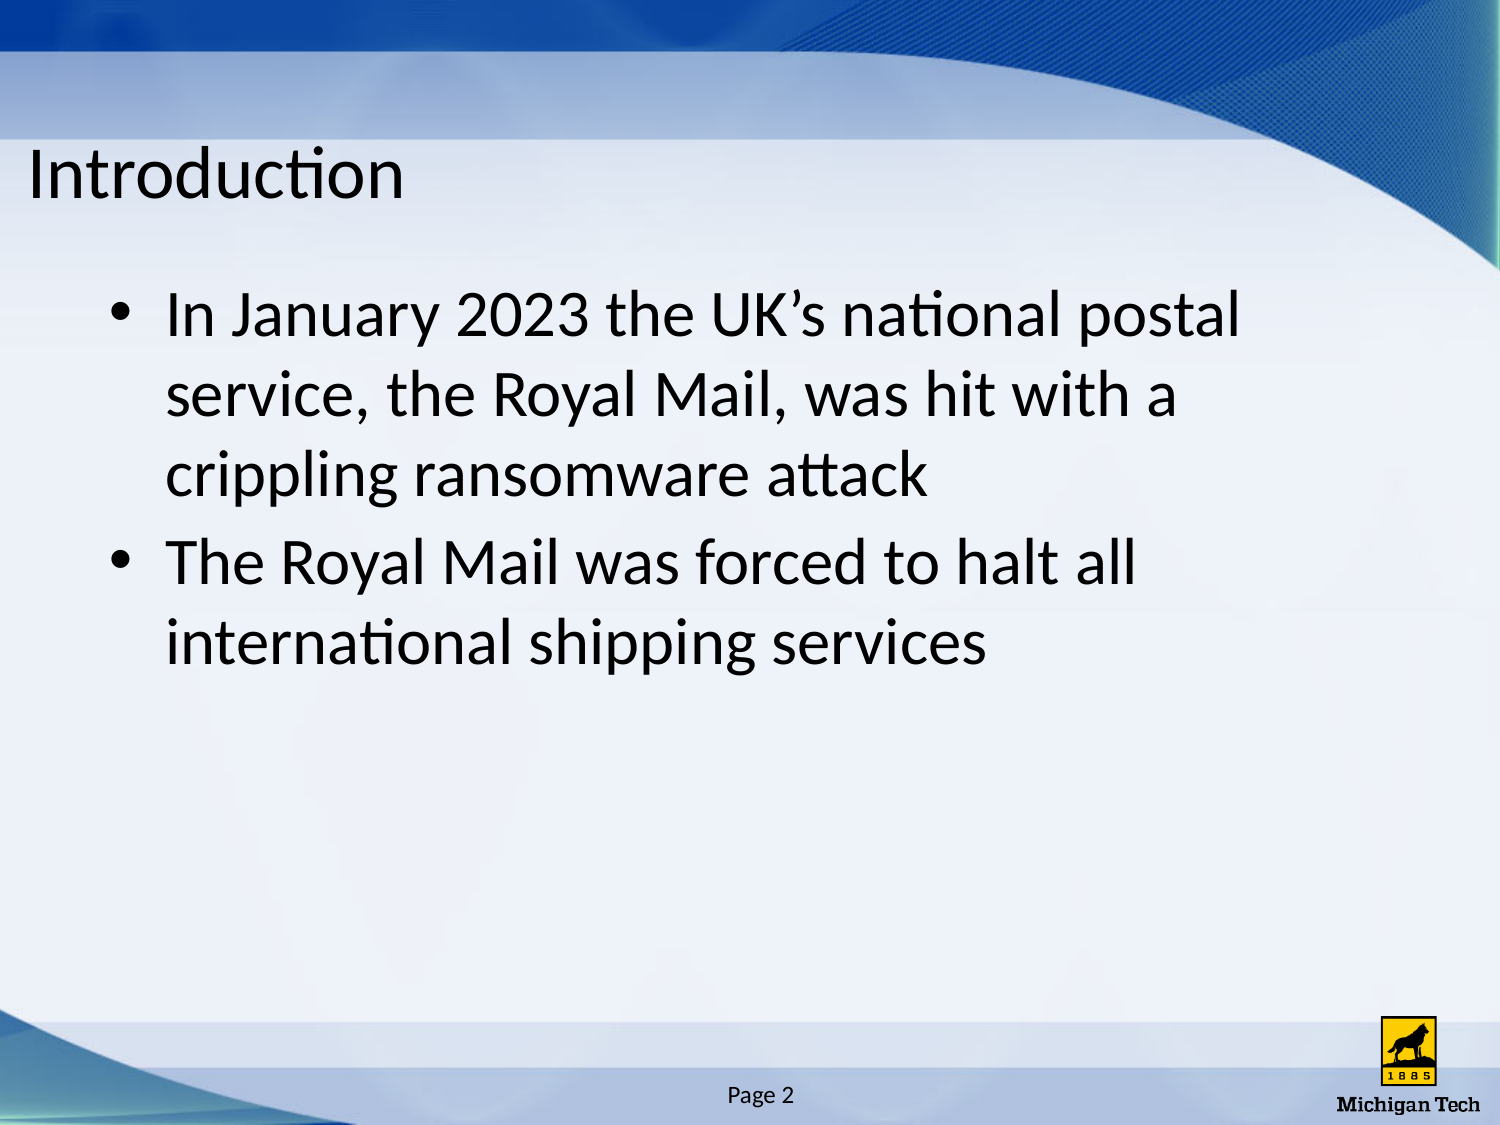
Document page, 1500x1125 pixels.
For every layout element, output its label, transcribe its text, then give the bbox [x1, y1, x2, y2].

title Introduction [12, 75, 1263, 263]
list In January 2023 the UK’s national postal service, the Royal Mail, was hit with a crippling ransomware attack The Royal Mail was forced to halt all international shipping services [75, 262, 1425, 1063]
picture [0, 0, 1500, 1125]
